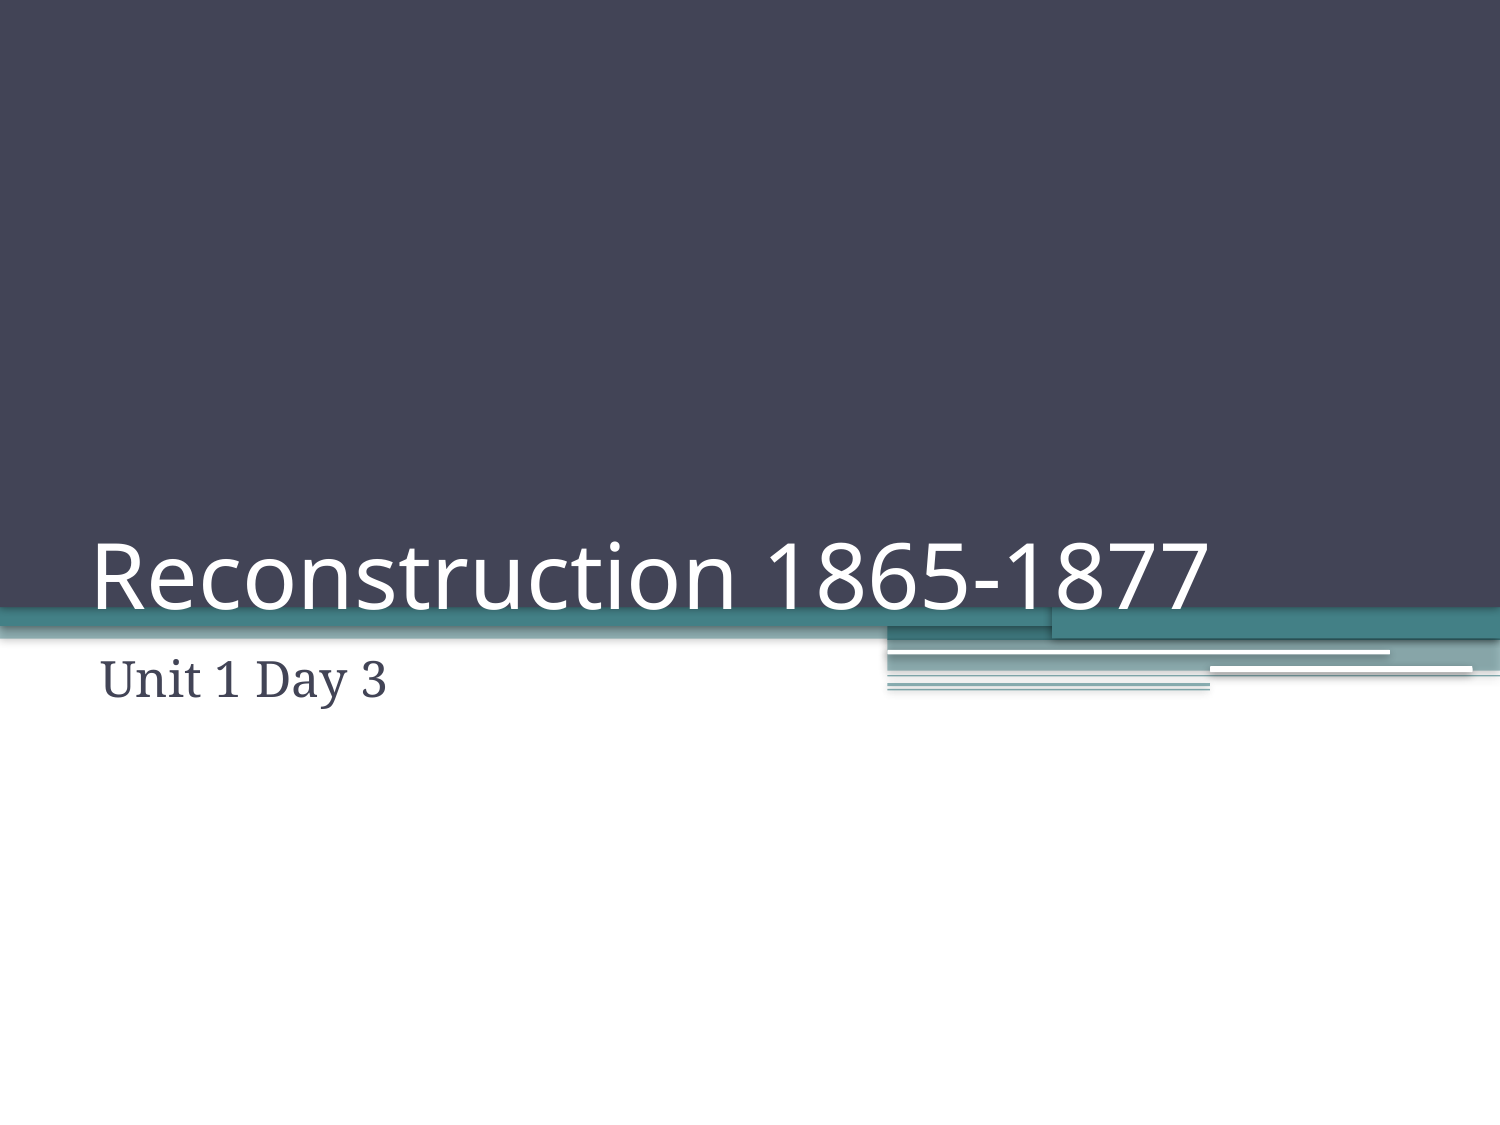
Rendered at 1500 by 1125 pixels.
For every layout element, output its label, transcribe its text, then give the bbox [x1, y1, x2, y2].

subtitle Unit 1 Day 3 [75, 639, 888, 928]
title Reconstruction 1865-1877 [75, 394, 1463, 636]
